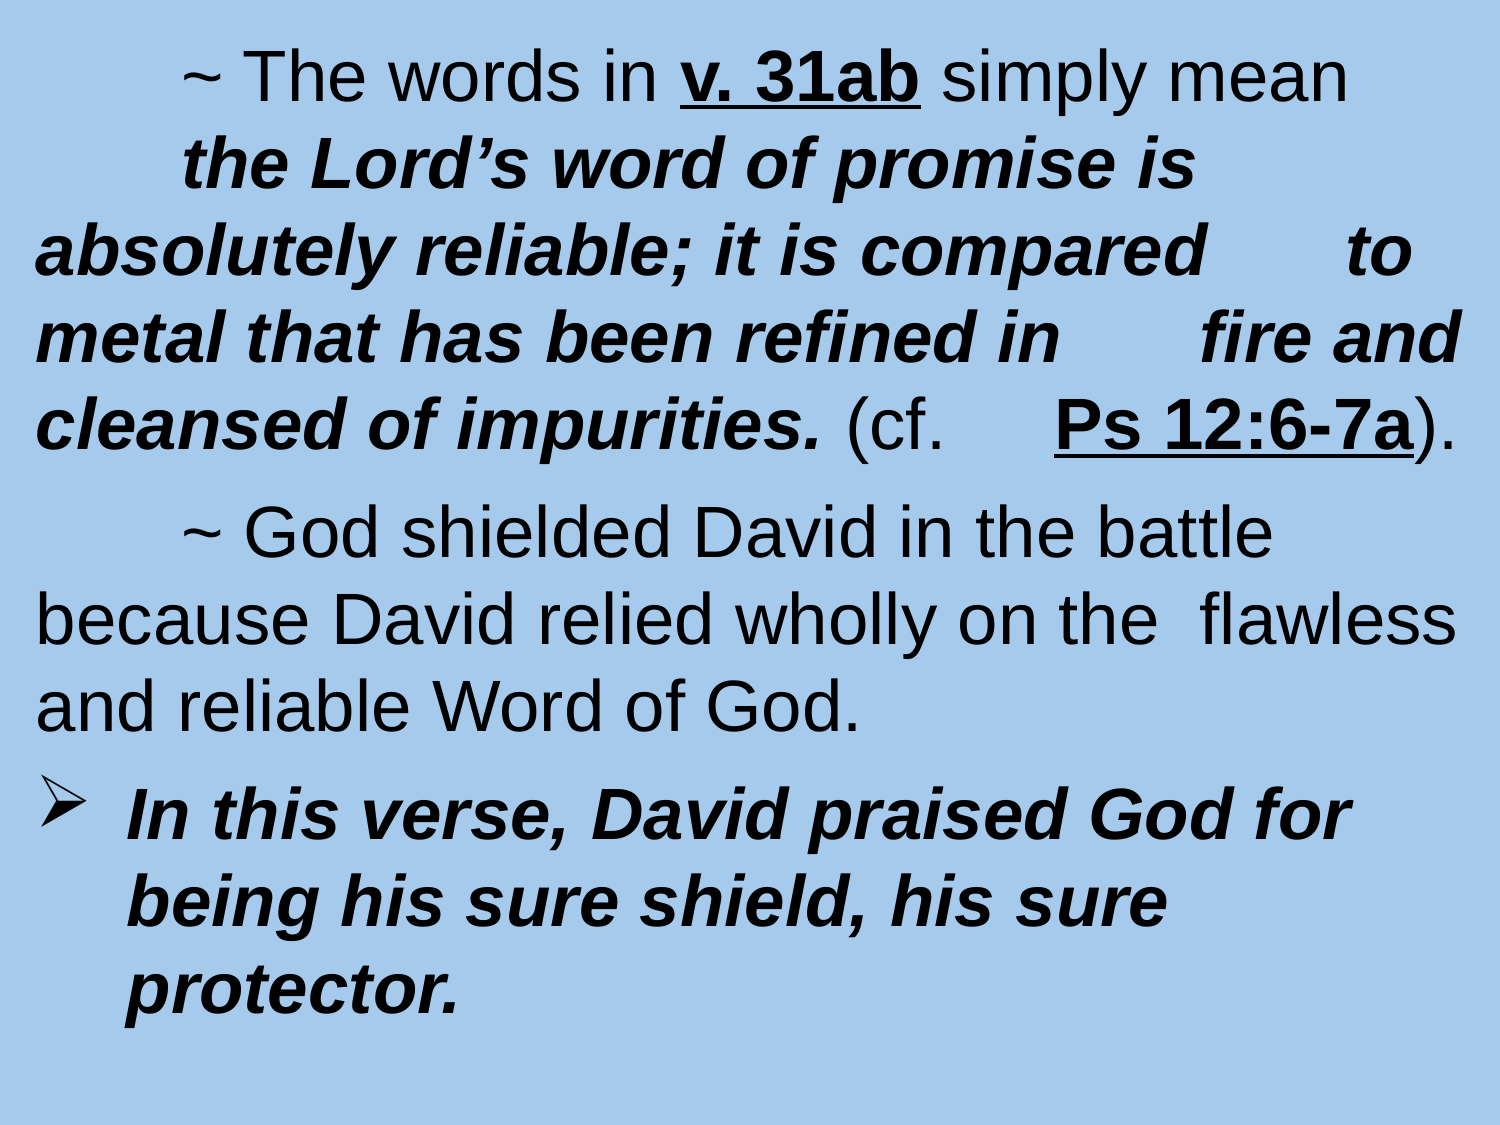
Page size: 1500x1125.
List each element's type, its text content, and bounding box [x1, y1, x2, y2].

subtitle ~ The words in v. 31ab simply mean the Lord’s word of promise is absolutely reliable; it is compared to metal that has been refined in fire and cleansed of impurities. (cf. Ps 12:6-7a). ~ God shielded David in the battle because David relied wholly on the flawless and reliable Word of God. In this verse, David praised God for being his sure shield, his sure protector. [20, 20, 1482, 1108]
